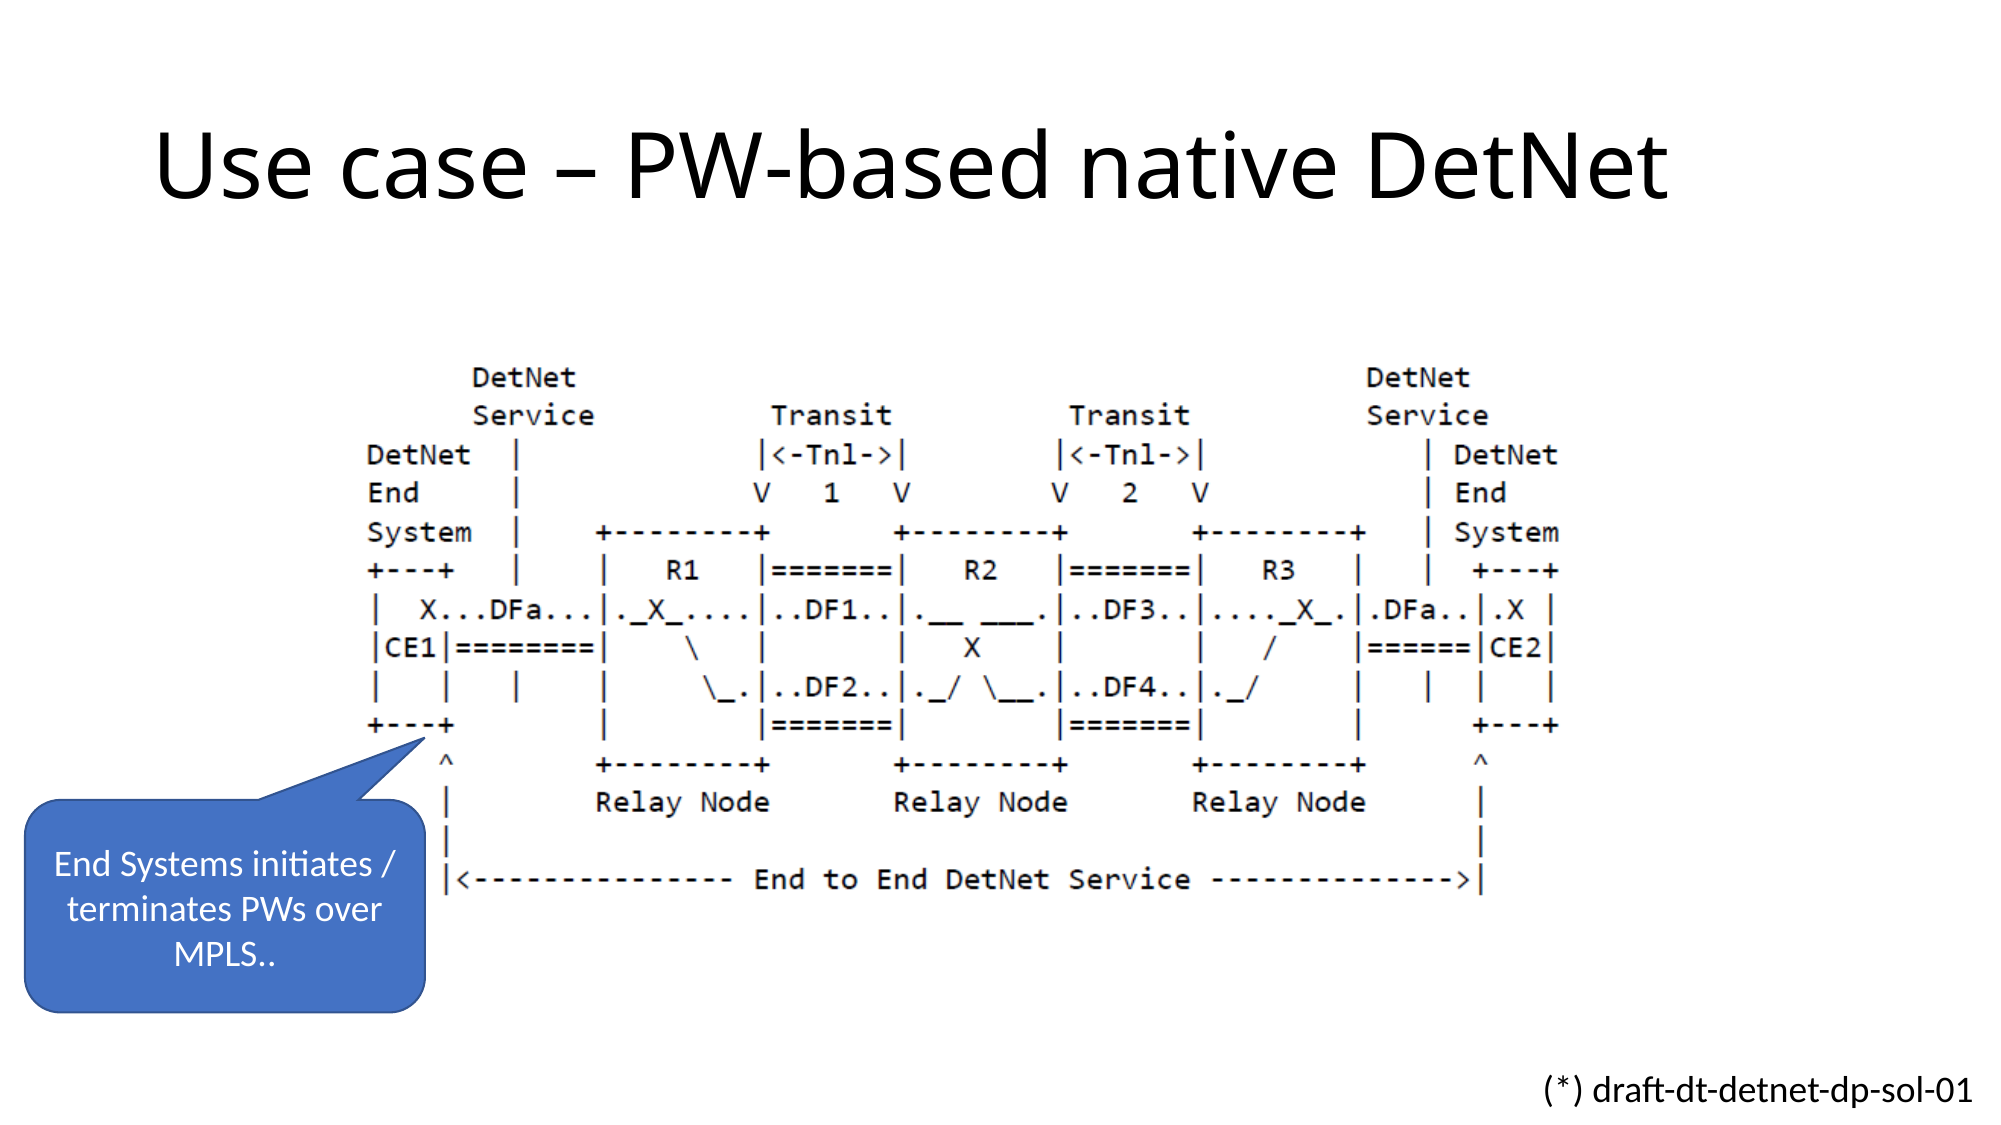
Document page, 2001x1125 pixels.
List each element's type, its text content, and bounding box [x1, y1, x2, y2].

text_box (*) draft-dt-detnet-dp-sol-01 [1527, 1057, 1989, 1118]
picture [362, 354, 1576, 902]
text_box End Systems initiates / terminates PWs over MPLS.. [23, 760, 426, 1014]
title Use case – PW-based native DetNet [137, 59, 1863, 278]
